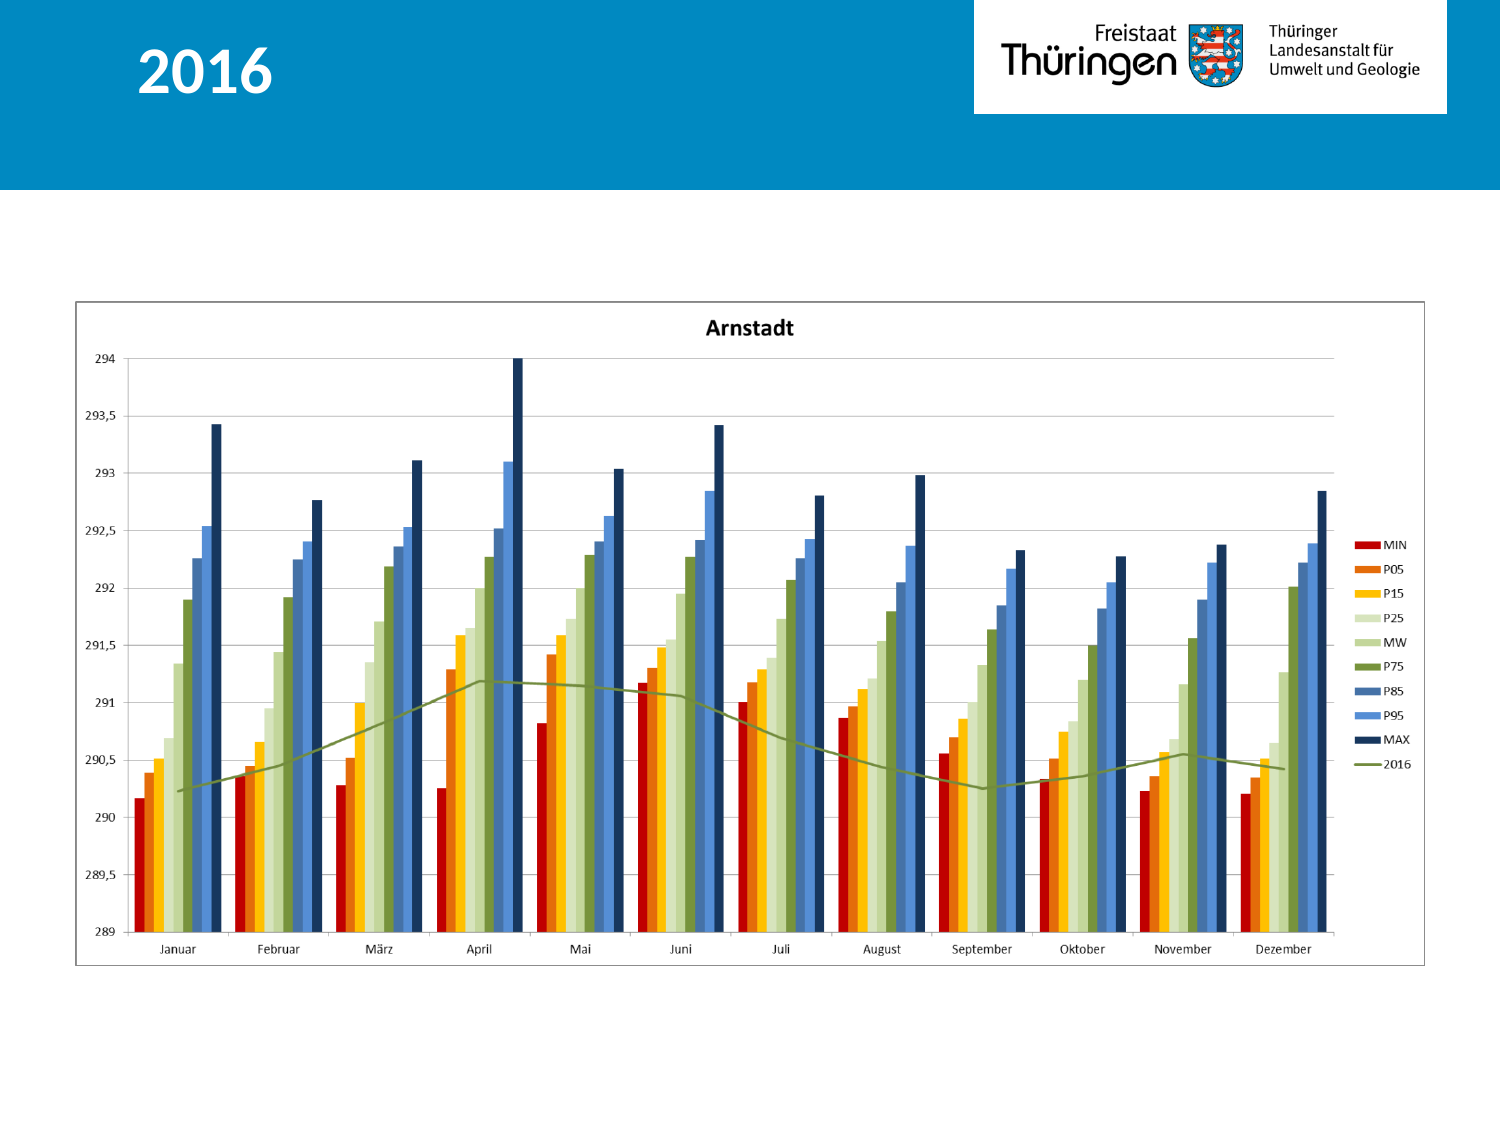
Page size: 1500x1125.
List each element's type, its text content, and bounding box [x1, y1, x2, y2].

text_box 2016 [64, 19, 845, 114]
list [74, 301, 1426, 966]
picture [975, 0, 1446, 113]
